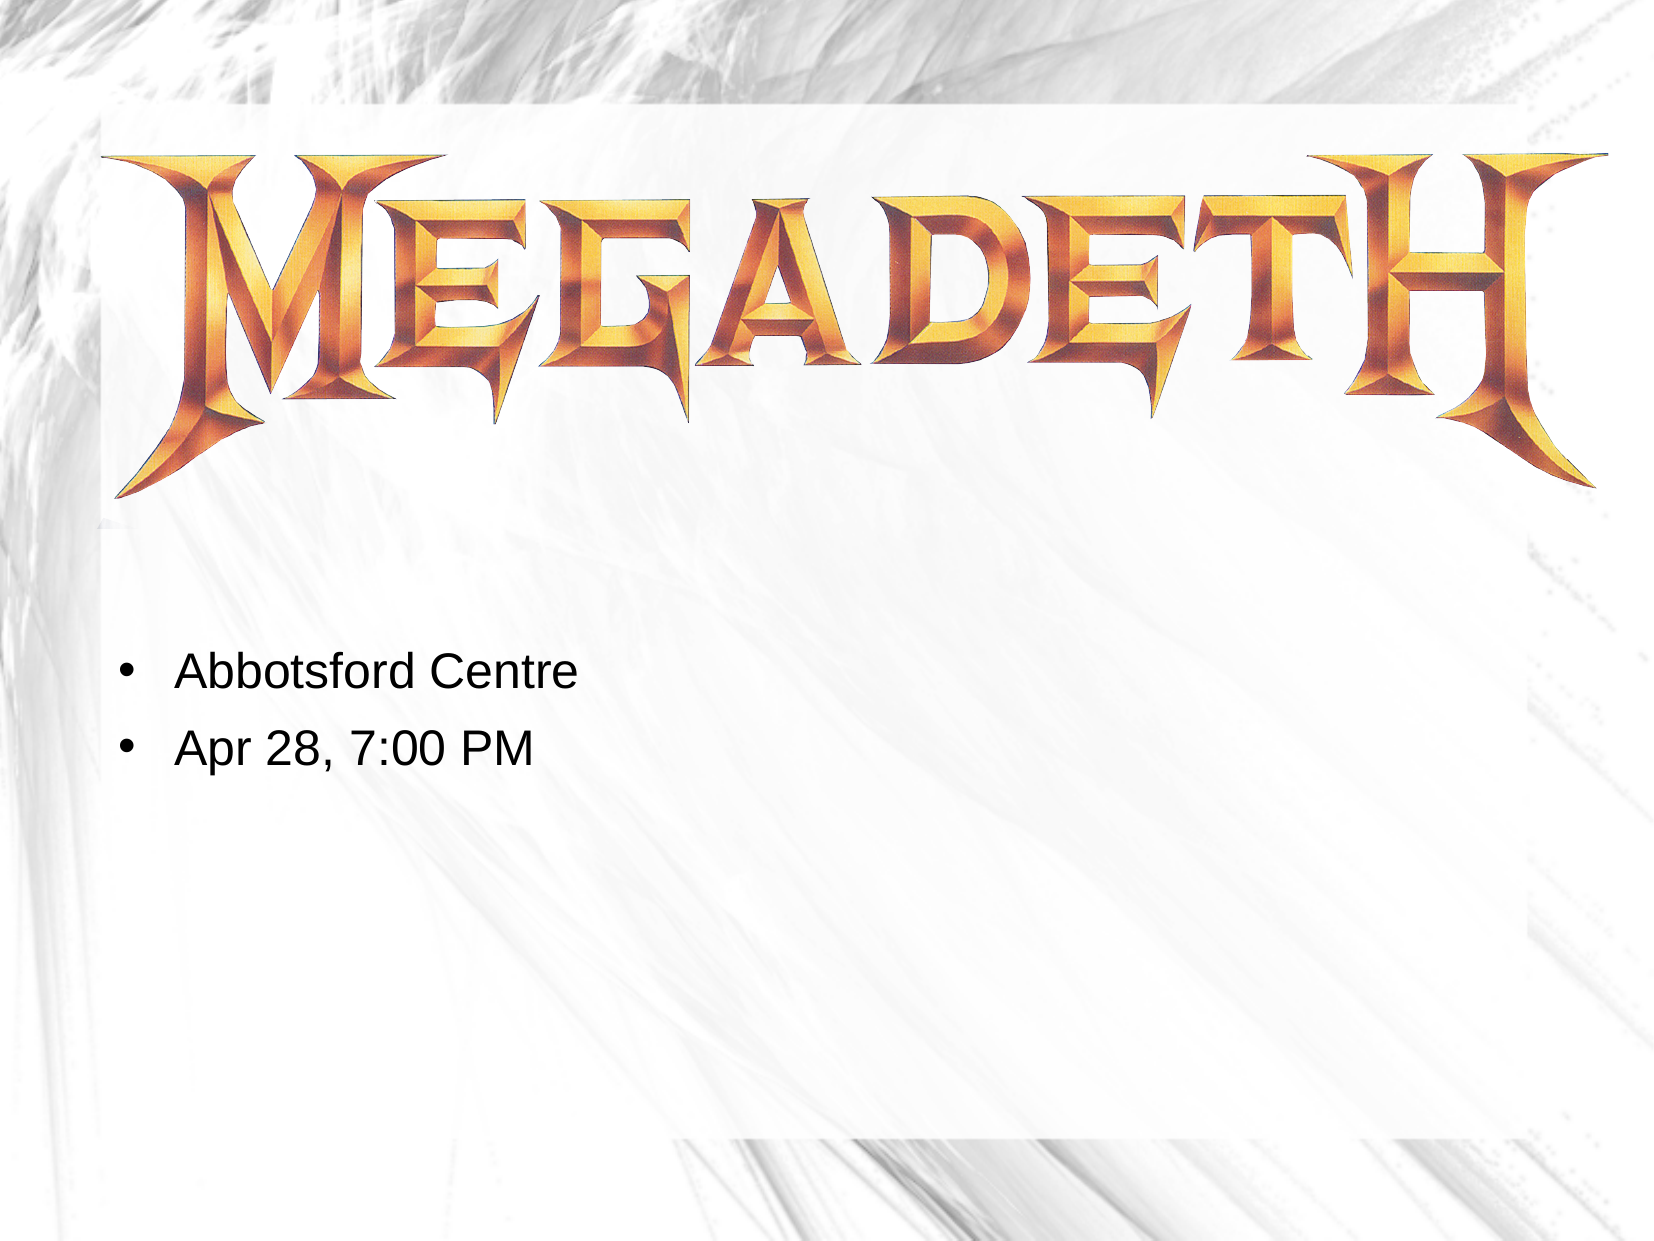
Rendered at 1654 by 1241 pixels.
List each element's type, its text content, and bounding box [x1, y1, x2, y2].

picture [0, 0, 1654, 1241]
list Abbotsford Centre Apr 28, 7:00 PM [118, 529, 1571, 1121]
